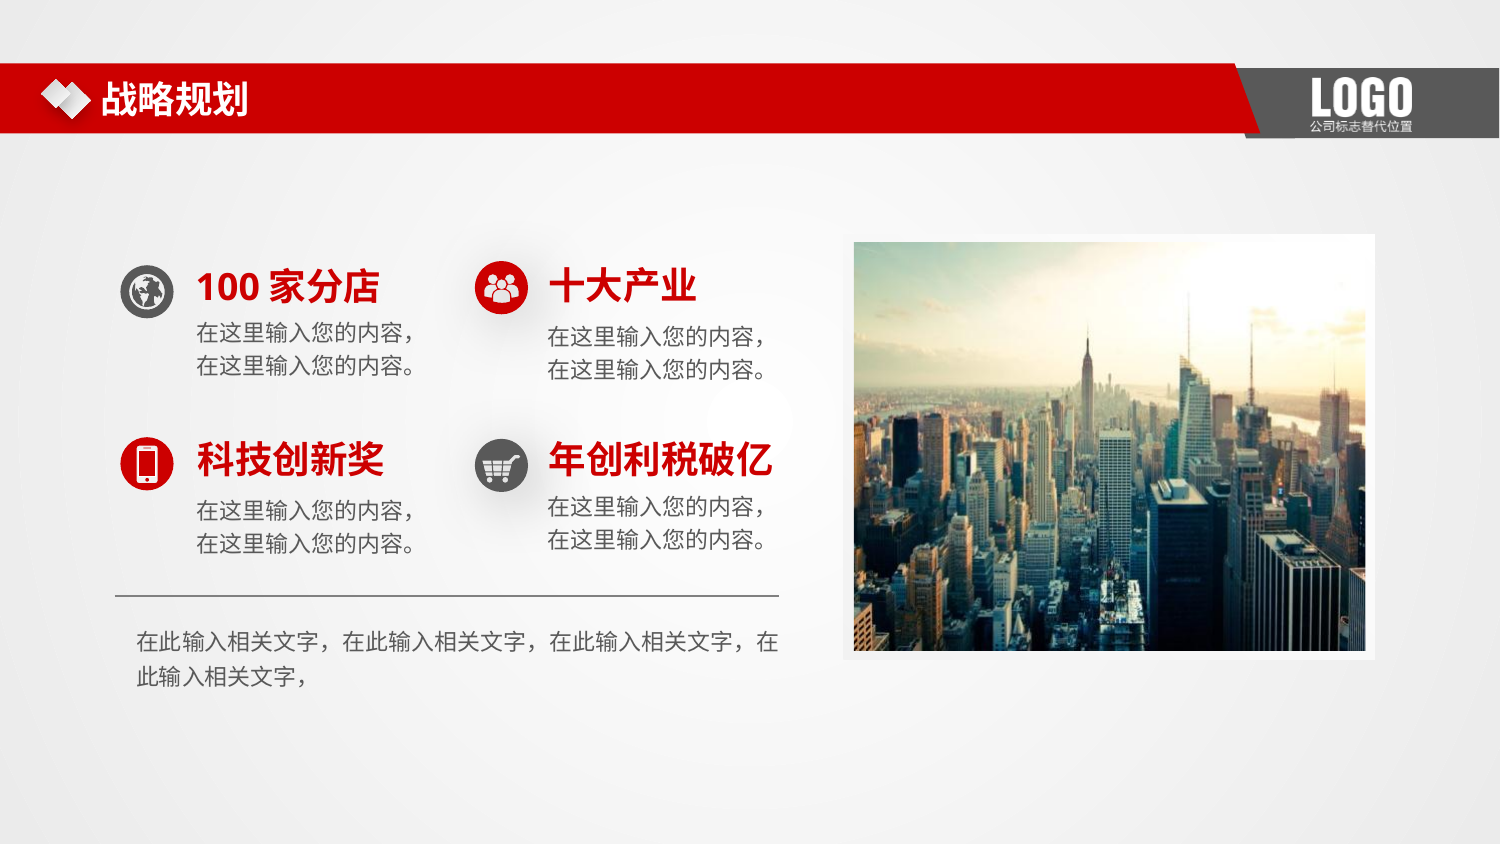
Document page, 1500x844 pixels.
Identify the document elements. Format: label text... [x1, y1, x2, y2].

text_box 在这里输入您的内容，在这里输入您的内容。 [536, 311, 780, 389]
text_box 在这里输入您的内容，在这里输入您的内容。 [536, 481, 780, 559]
text_box 十大产业 [536, 256, 710, 311]
text_box 科技创新奖 [186, 430, 397, 485]
text_box [474, 438, 529, 492]
text_box 在此输入相关文字，在此输入相关文字，在此输入相关文字，在此输入相关文字， [124, 613, 809, 696]
text_box 在这里输入您的内容，在这里输入您的内容。 [185, 307, 429, 385]
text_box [120, 264, 174, 319]
text_box 在这里输入您的内容，在这里输入您的内容。 [185, 485, 429, 563]
text_box [474, 261, 529, 315]
text_box 年创利税破亿 [537, 430, 785, 487]
picture [1310, 77, 1412, 132]
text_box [120, 436, 174, 491]
text_box 战略规划 [89, 69, 262, 127]
text_box 100家分店 [184, 257, 393, 314]
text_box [843, 234, 1376, 661]
